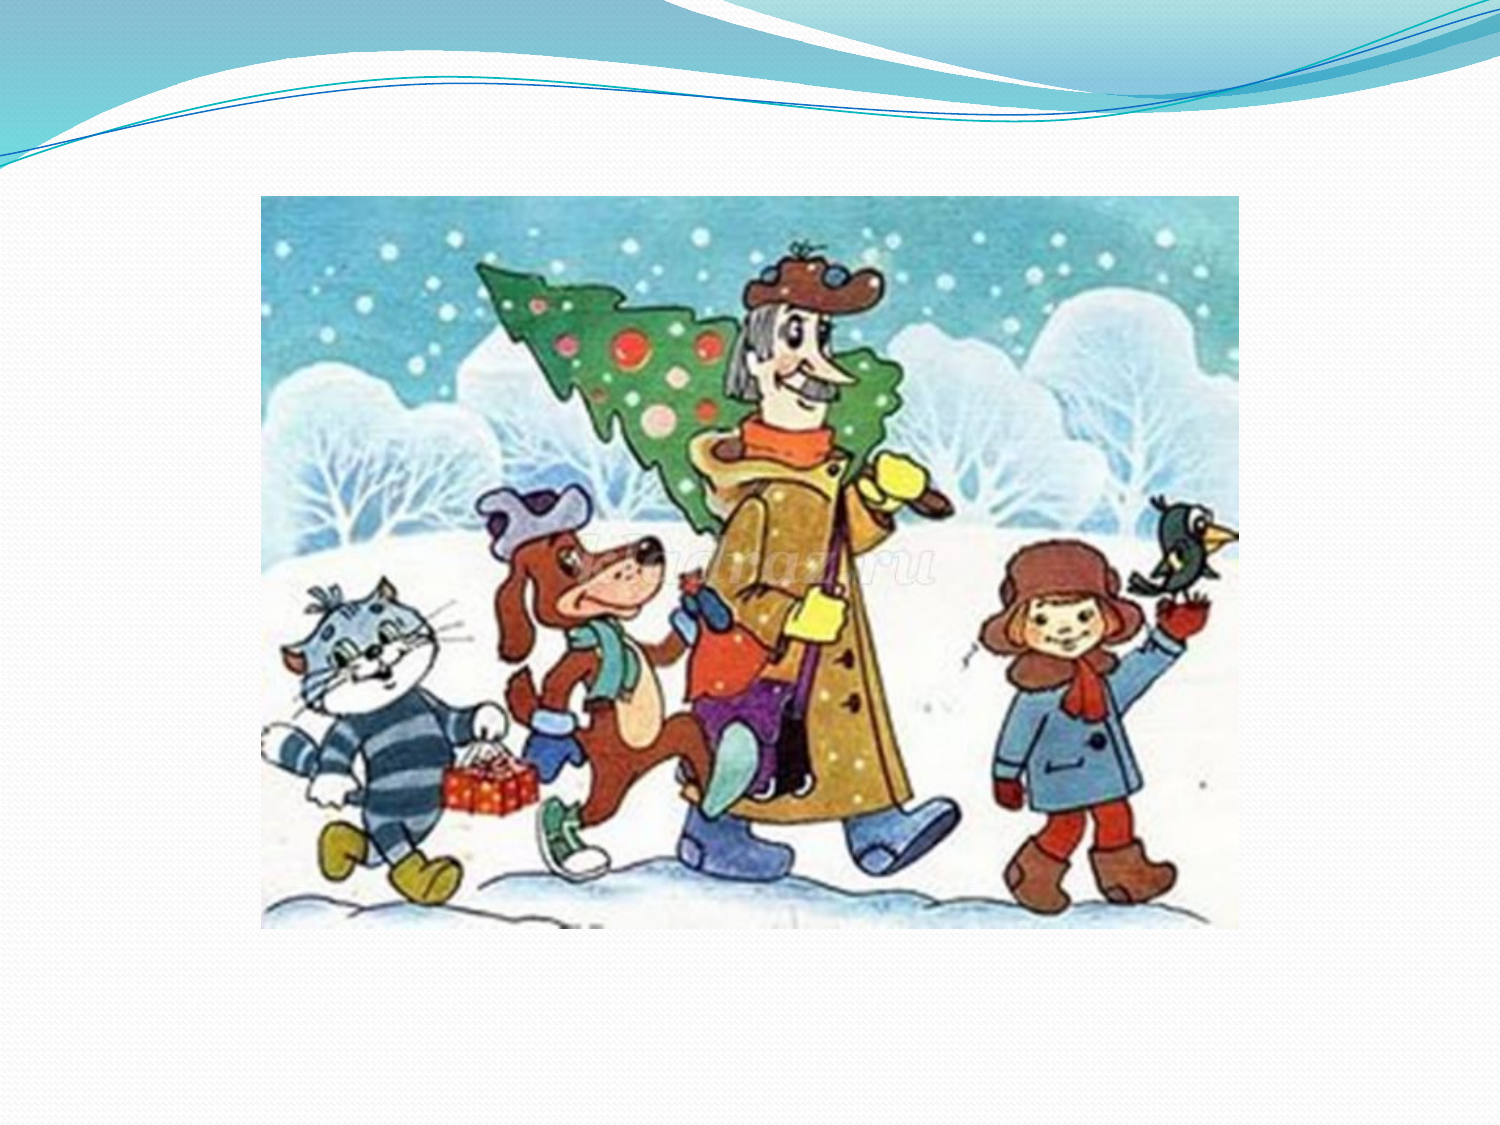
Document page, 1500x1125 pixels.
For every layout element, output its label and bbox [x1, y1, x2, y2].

picture [261, 195, 1239, 930]
